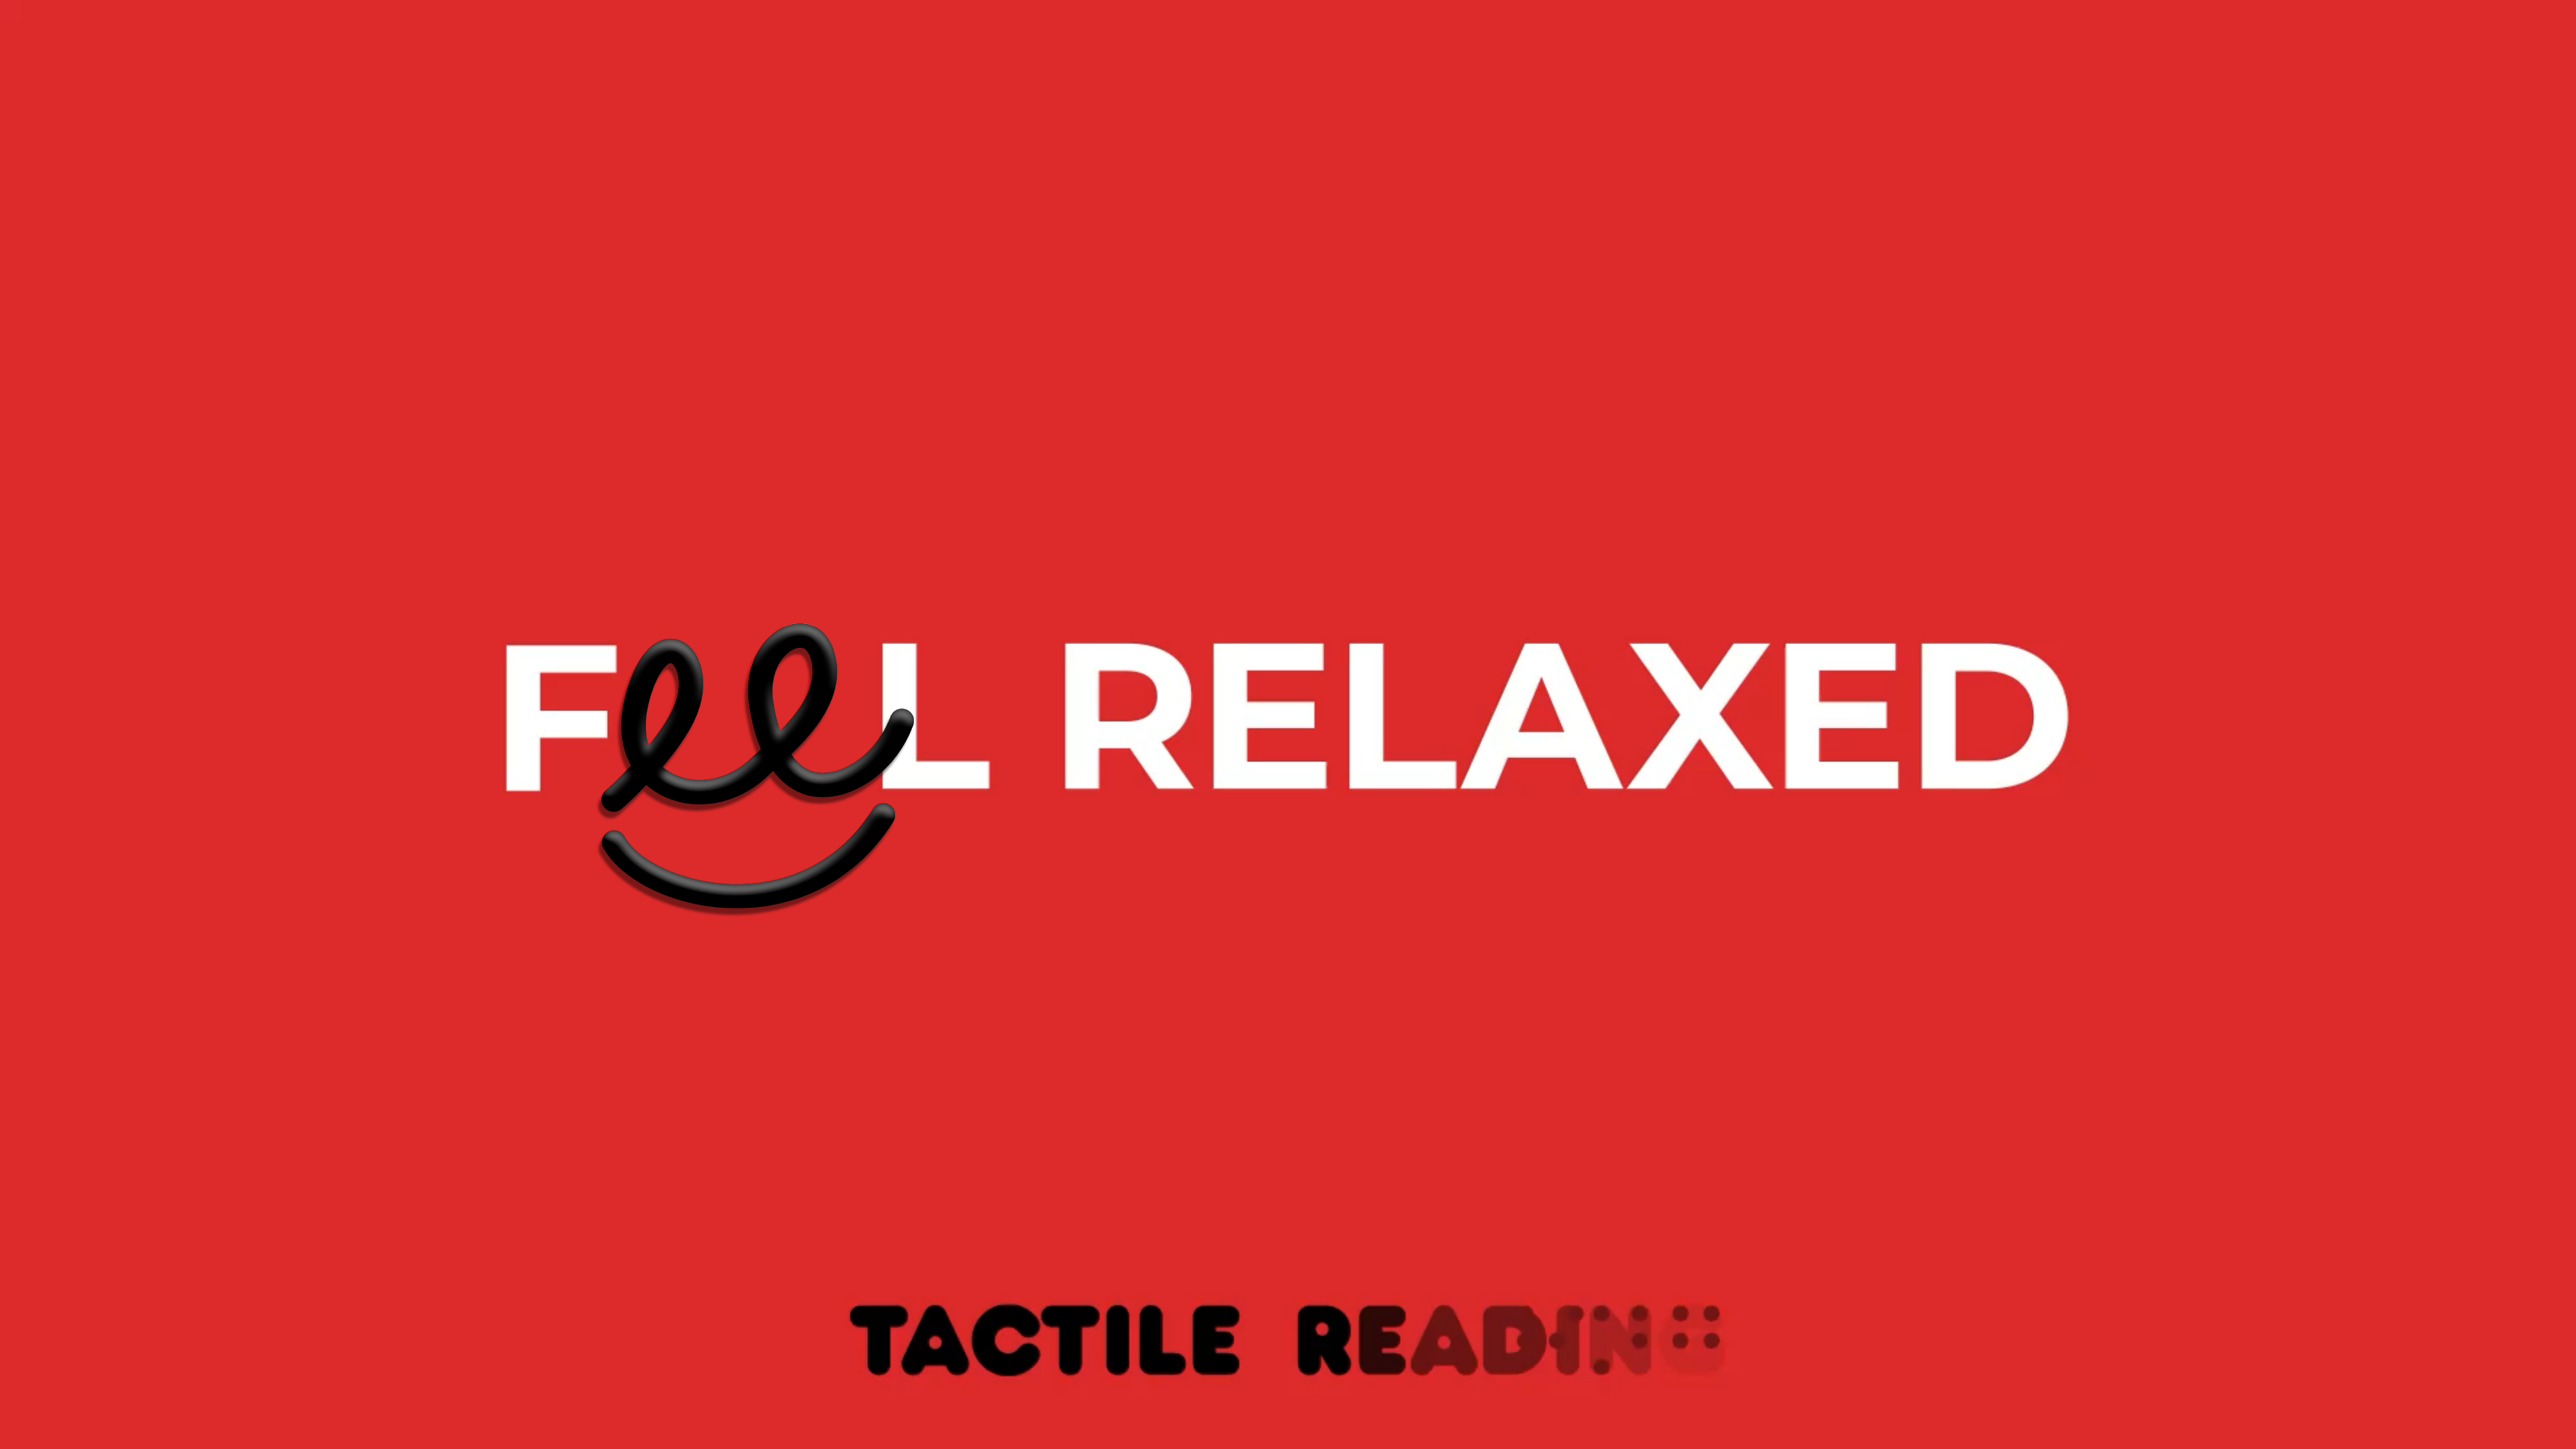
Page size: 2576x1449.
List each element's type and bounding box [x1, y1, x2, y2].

picture [551, 577, 964, 954]
text_box [0, 0, 2576, 1449]
